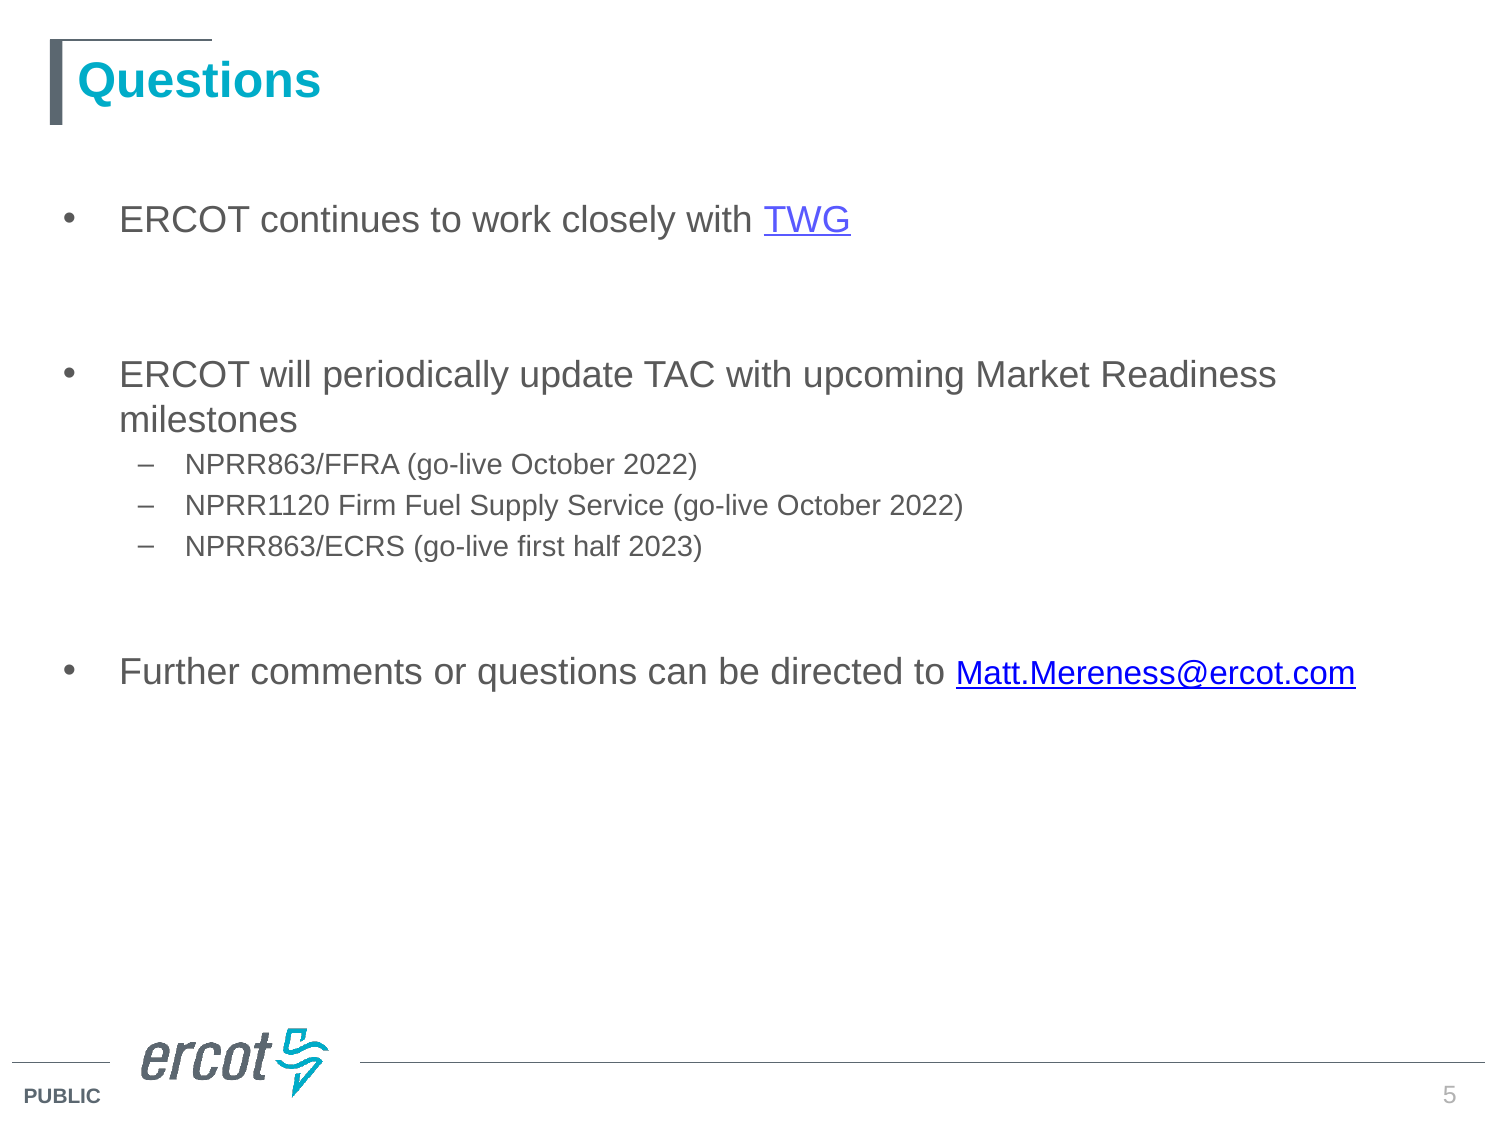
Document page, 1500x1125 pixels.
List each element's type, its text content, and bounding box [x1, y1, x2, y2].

slide_number 5 [1412, 1076, 1488, 1112]
title Questions [62, 39, 1450, 125]
picture [137, 1024, 332, 1100]
list ERCOT continues to work closely with TWG ERCOT will periodically update TAC with upcoming Market Readiness milestones NPRR863/FFRA (go-live October 2022) NPRR1120 Firm Fuel Supply Service (go-live October 2022) NPRR863/ECRS (go-live first half 2023) Further comments or questions can be directed to Matt.Mereness@ercot.com [48, 187, 1449, 988]
